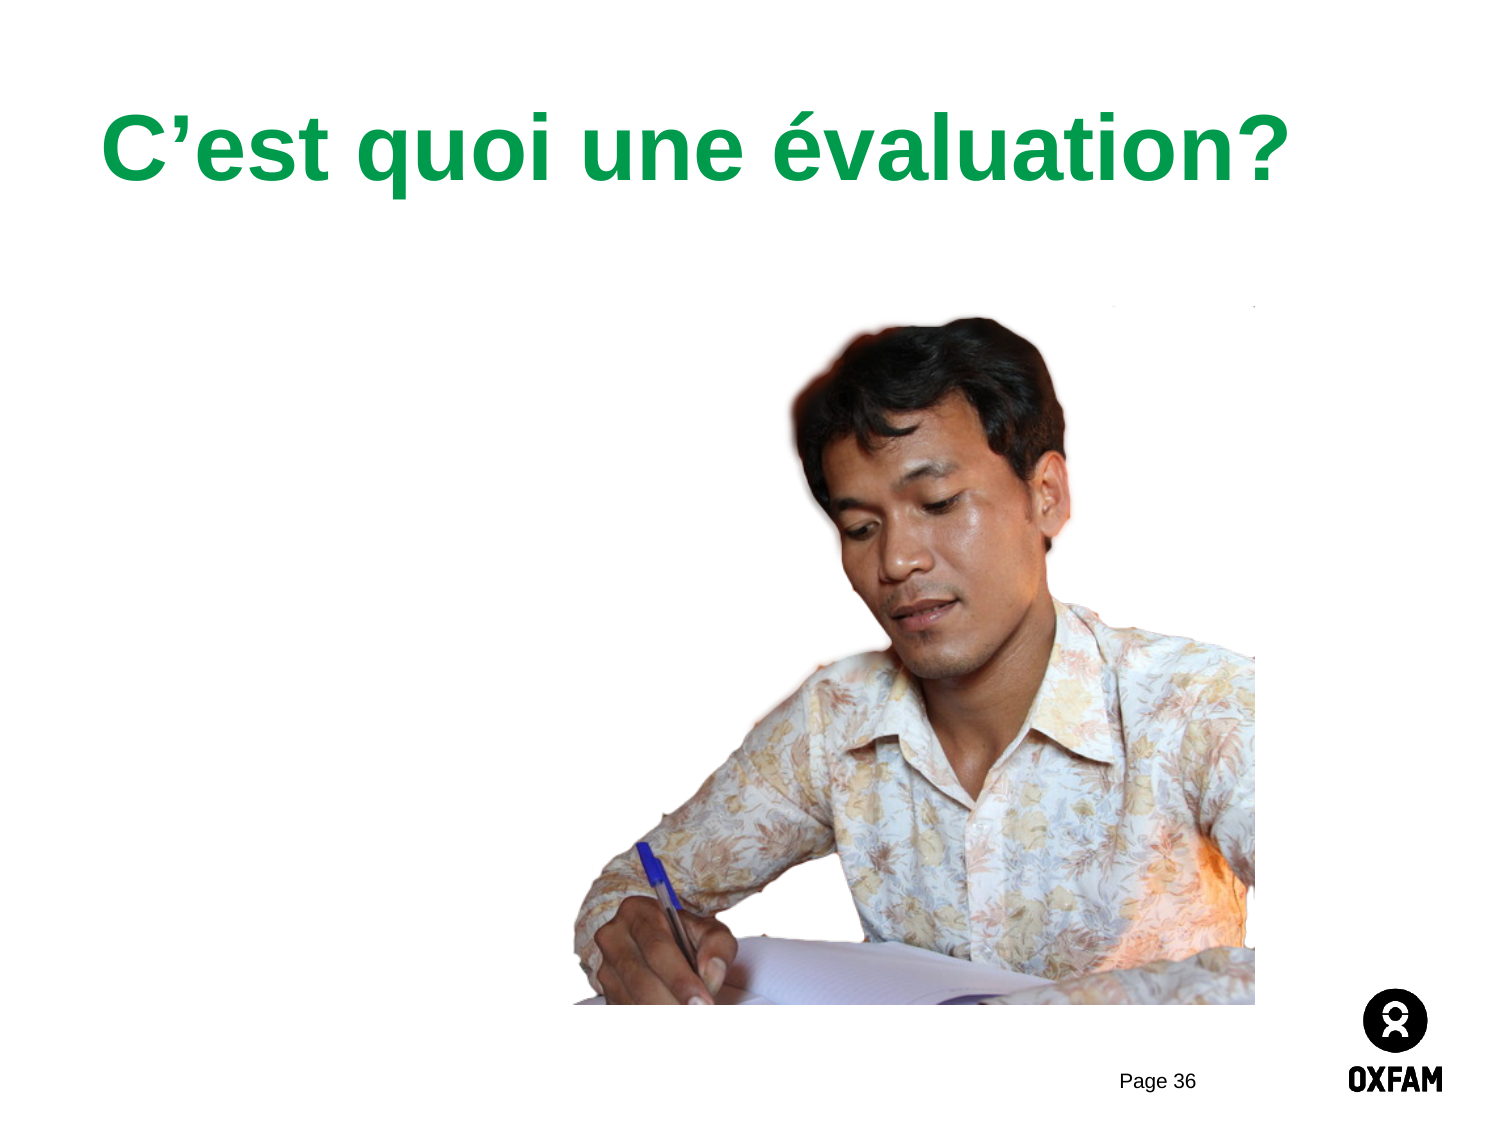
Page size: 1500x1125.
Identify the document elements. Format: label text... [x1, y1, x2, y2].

slide_number Page 36 [1119, 1067, 1321, 1095]
picture [1345, 985, 1445, 1095]
picture [571, 305, 1256, 1006]
title C’est quoi une évaluation? [100, 98, 1327, 268]
